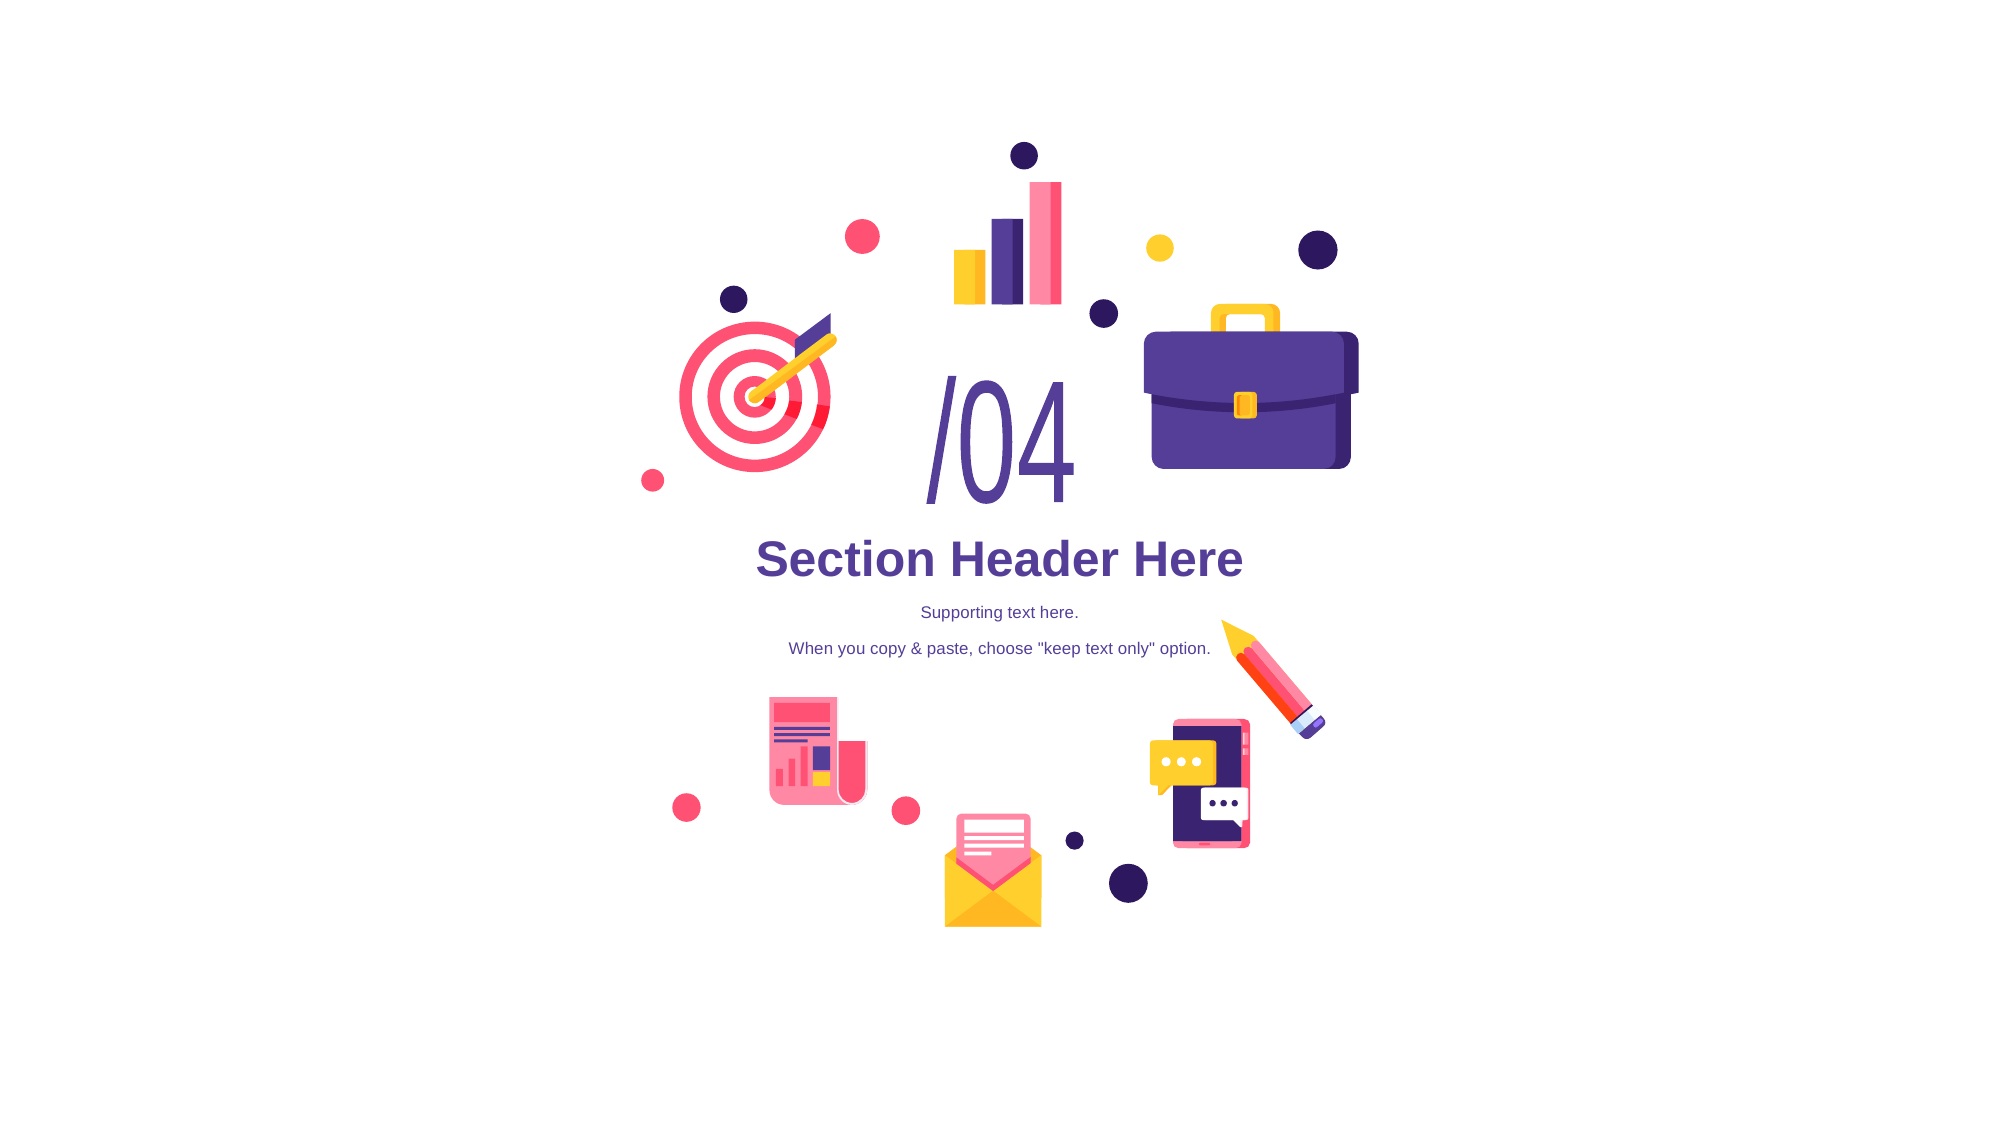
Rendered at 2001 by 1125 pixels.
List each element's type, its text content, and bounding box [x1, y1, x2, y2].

list Supporting text here. When you copy & paste, choose "keep text only" option. [555, 594, 1445, 667]
title Section Header Here [555, 447, 1445, 594]
